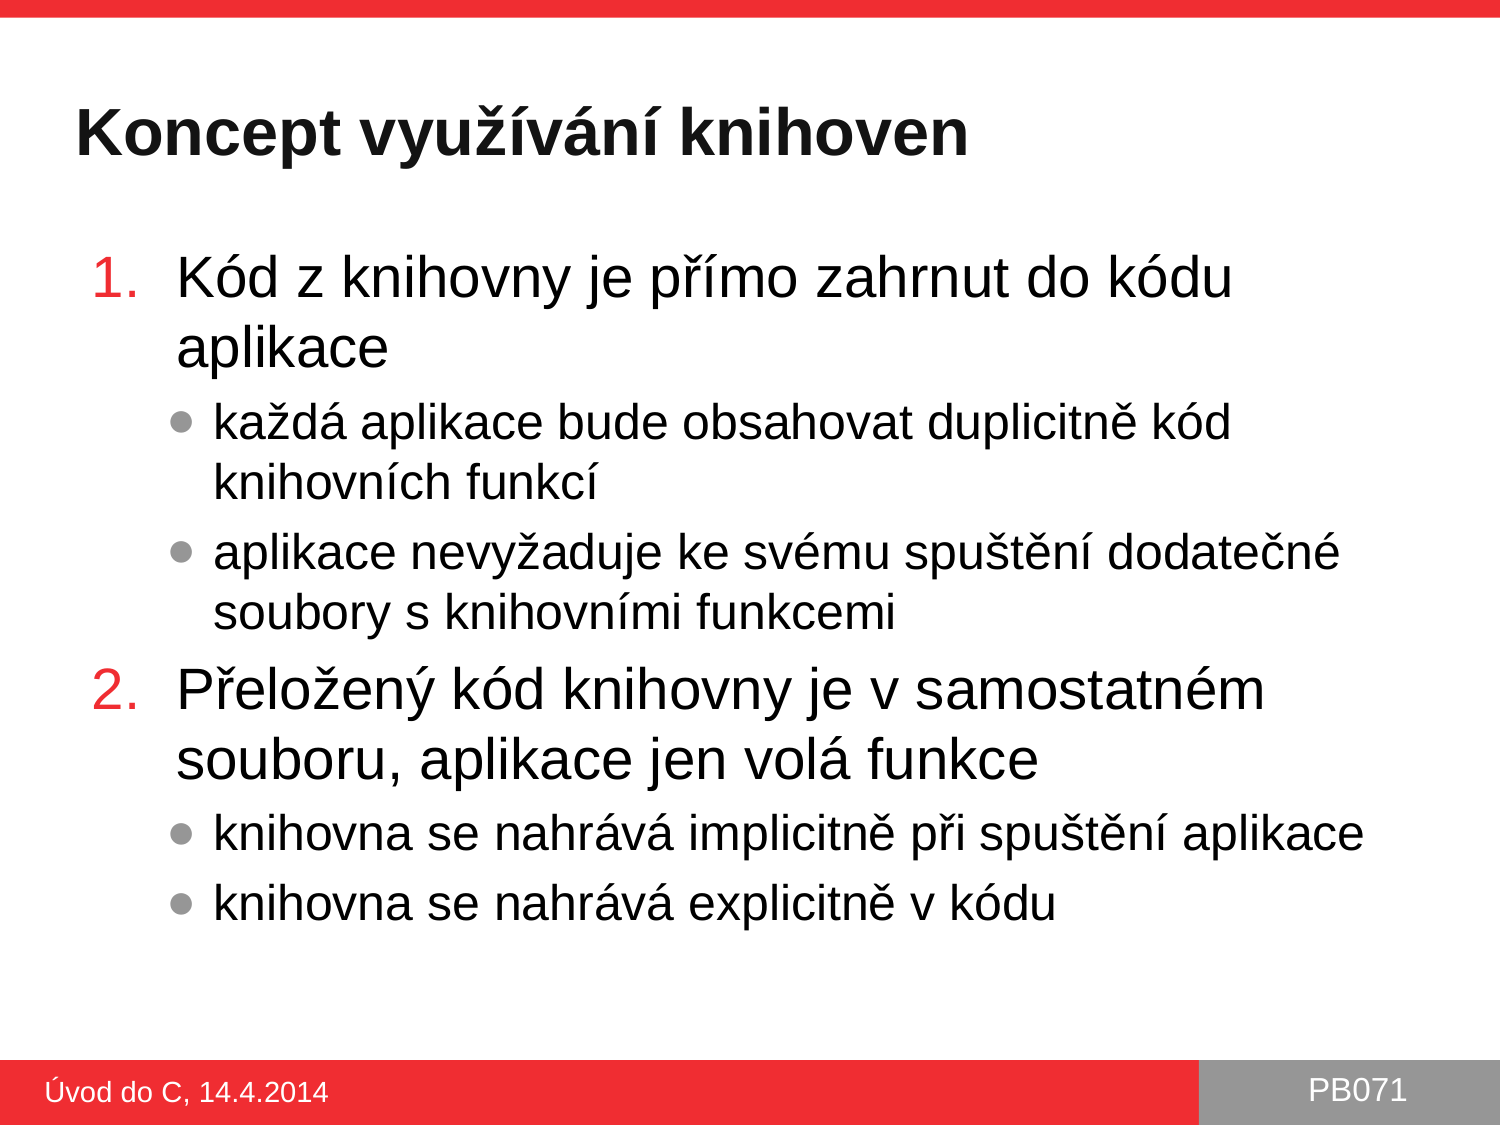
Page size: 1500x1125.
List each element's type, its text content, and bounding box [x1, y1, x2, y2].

list Kód z knihovny je přímo zahrnut do kódu aplikace každá aplikace bude obsahovat duplicitně kód knihovních funkcí aplikace nevyžaduje ke svému spuštění dodatečné soubory s knihovními funkcemi Přeložený kód knihovny je v samostatném souboru, aplikace jen volá funkce knihovna se nahrává implicitně při spuštění aplikace knihovna se nahrává explicitně v kódu [76, 231, 1459, 1024]
title Koncept využívání knihoven [75, 45, 1471, 208]
footer Úvod do C, 14.4.2014 [29, 1065, 1199, 1125]
